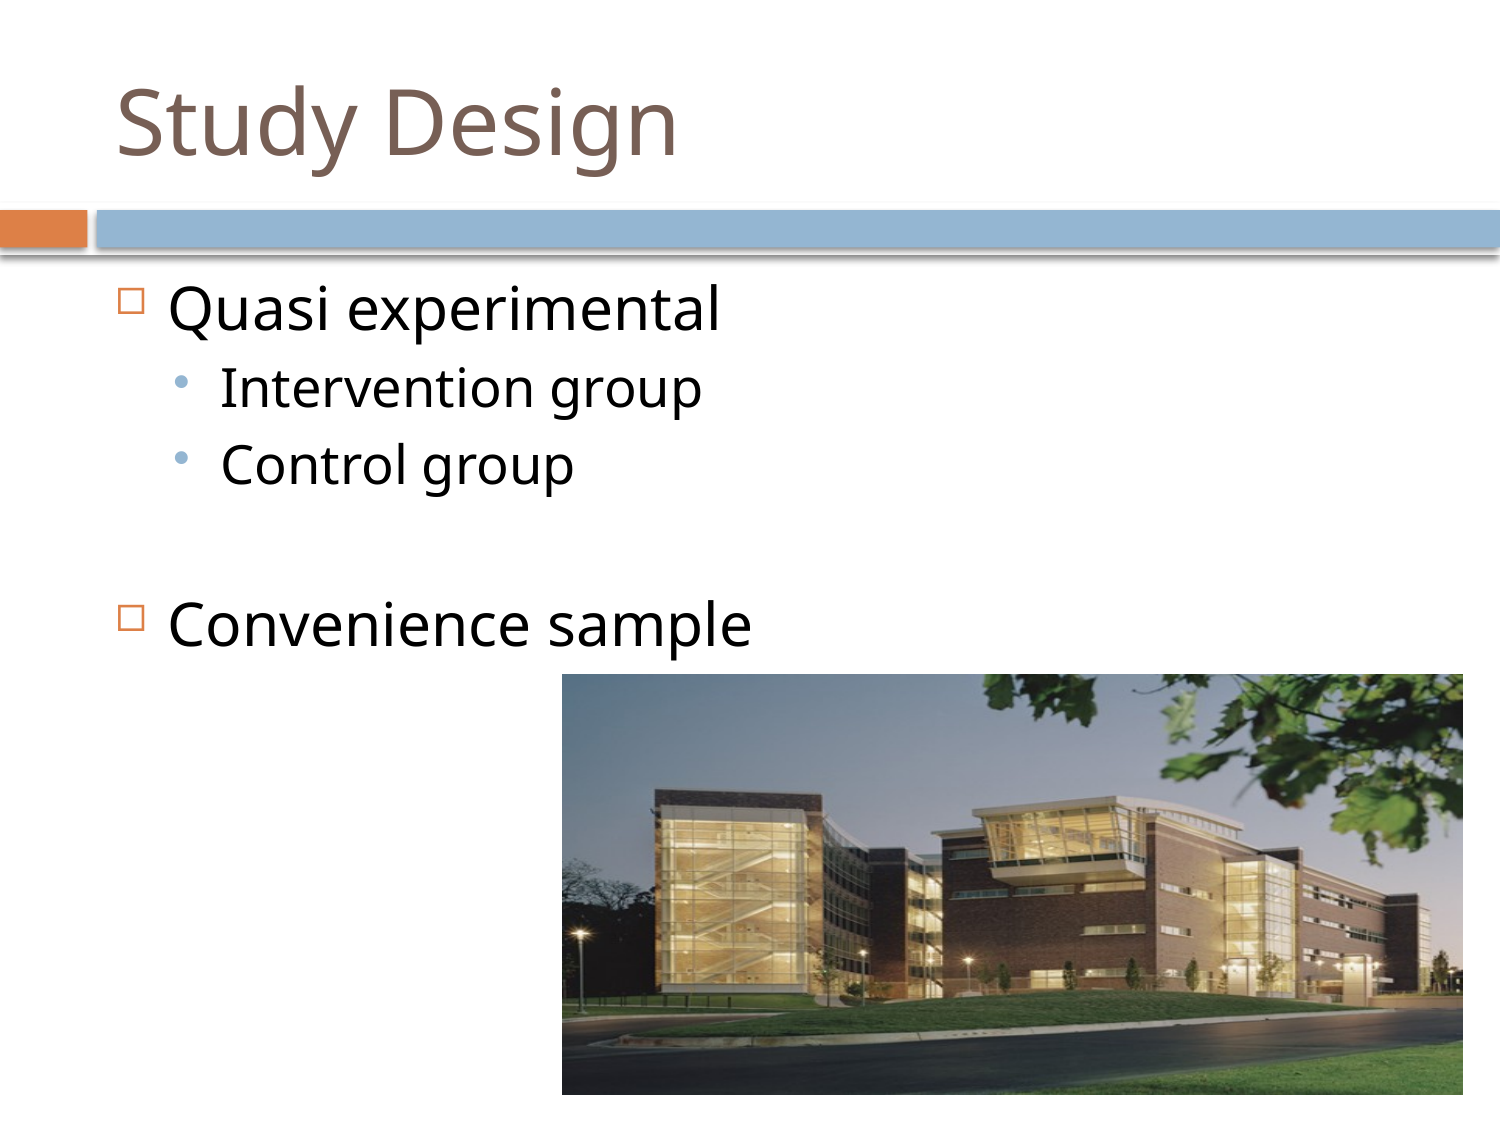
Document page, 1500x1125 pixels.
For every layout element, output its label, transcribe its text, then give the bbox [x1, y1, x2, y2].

picture [562, 674, 1463, 1095]
list Quasi experimental Intervention group Control group Convenience sample [100, 262, 1438, 1000]
title Study Design [100, 37, 1438, 200]
